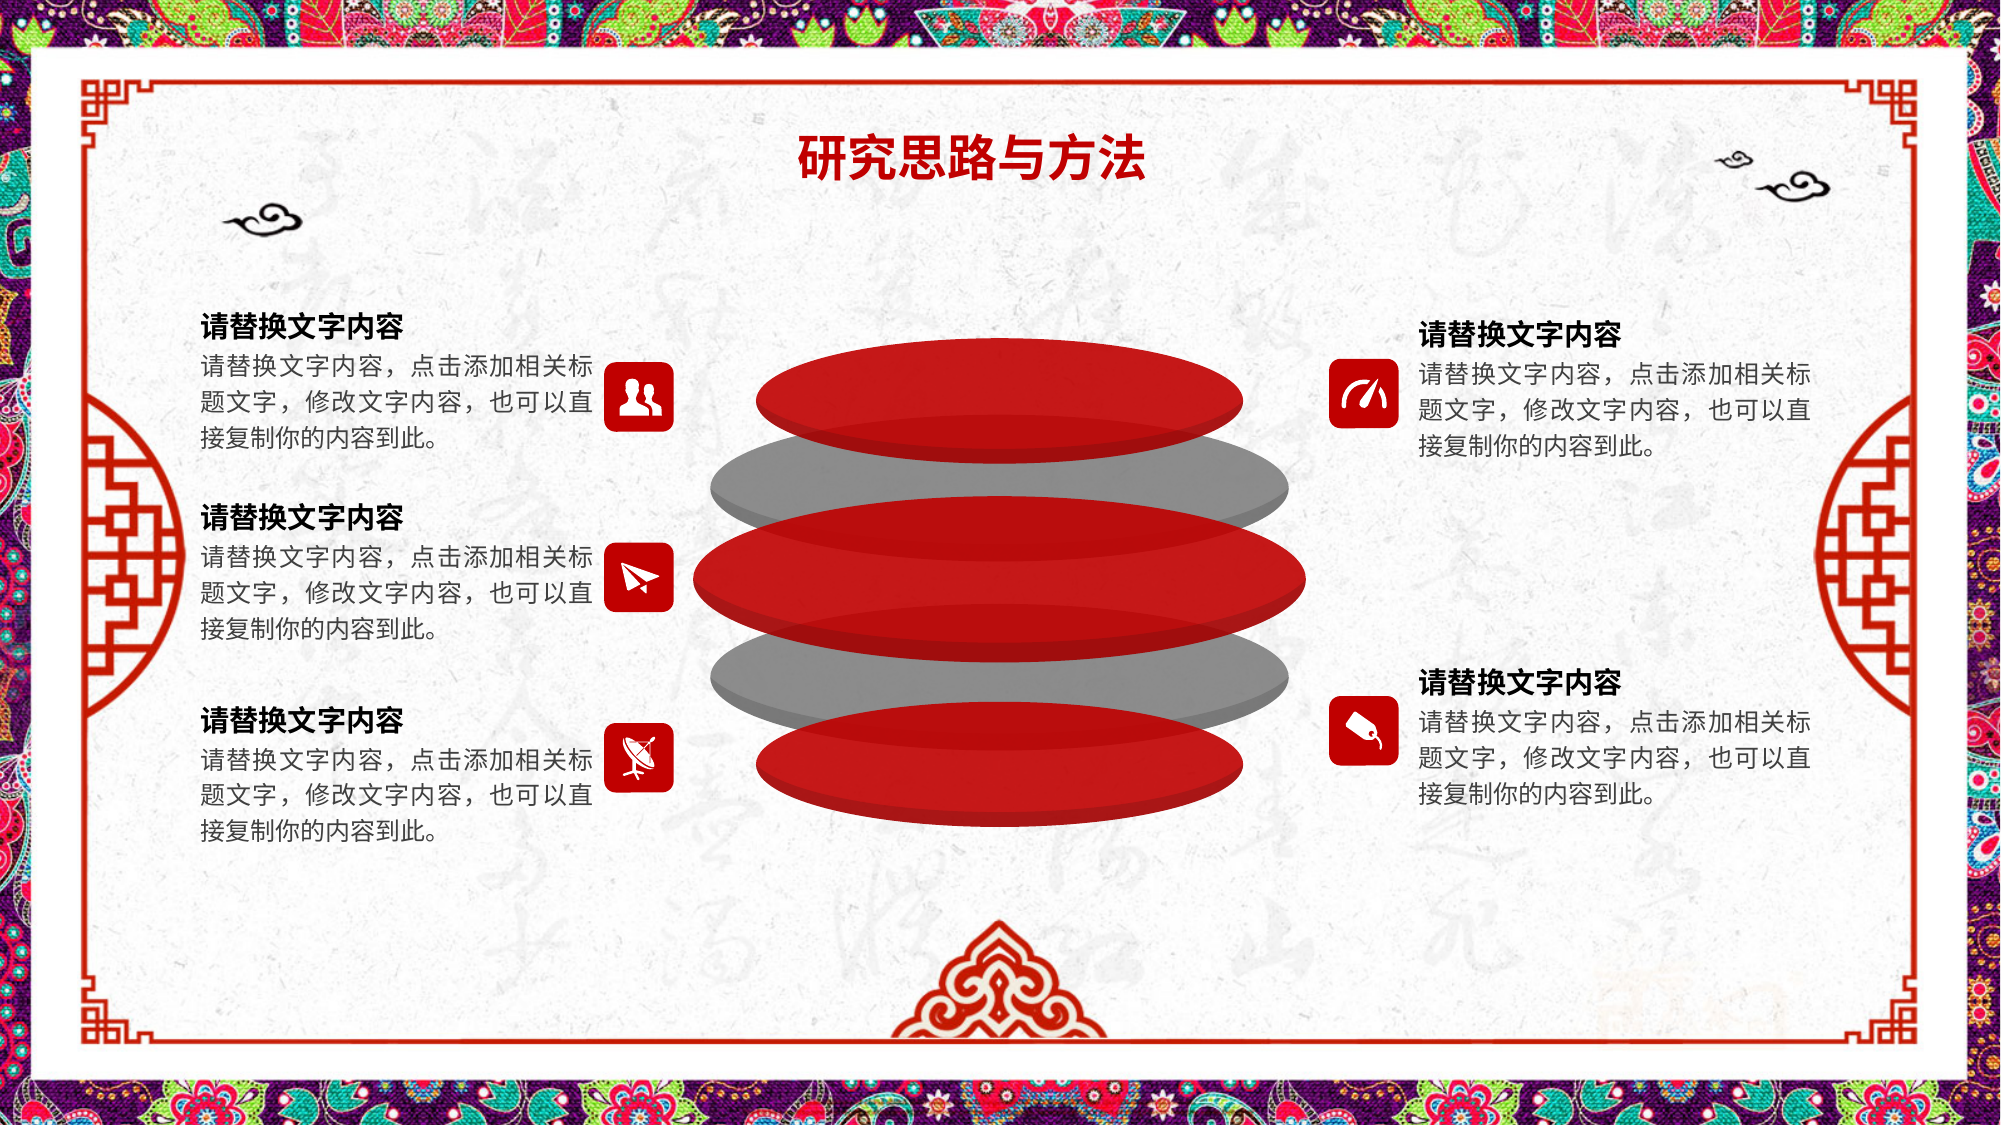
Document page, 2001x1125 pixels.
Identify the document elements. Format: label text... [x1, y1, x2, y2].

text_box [603, 542, 674, 613]
text_box 请替换文字内容，点击添加相关标题文字，修改文字内容，也可以直接复制你的内容到此。 [1418, 700, 1813, 816]
text_box 研究思路与方法 [782, 119, 1247, 195]
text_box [603, 722, 674, 793]
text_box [692, 337, 1307, 828]
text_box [1328, 695, 1399, 766]
text_box 请替换文字内容 [1418, 302, 1634, 352]
text_box 请替换文字内容 [200, 485, 415, 535]
text_box 请替换文字内容 [200, 687, 415, 738]
text_box 请替换文字内容，点击添加相关标题文字，修改文字内容，也可以直接复制你的内容到此。 [1418, 352, 1813, 469]
text_box 请替换文字内容，点击添加相关标题文字，修改文字内容，也可以直接复制你的内容到此。 [200, 738, 595, 854]
picture [0, 0, 2001, 1125]
text_box 请替换文字内容 [1418, 650, 1634, 700]
text_box 请替换文字内容，点击添加相关标题文字，修改文字内容，也可以直接复制你的内容到此。 [200, 344, 595, 460]
text_box 请替换文字内容，点击添加相关标题文字，修改文字内容，也可以直接复制你的内容到此。 [200, 535, 595, 651]
text_box 请替换文字内容 [200, 294, 415, 344]
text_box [1328, 358, 1399, 429]
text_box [603, 361, 674, 432]
